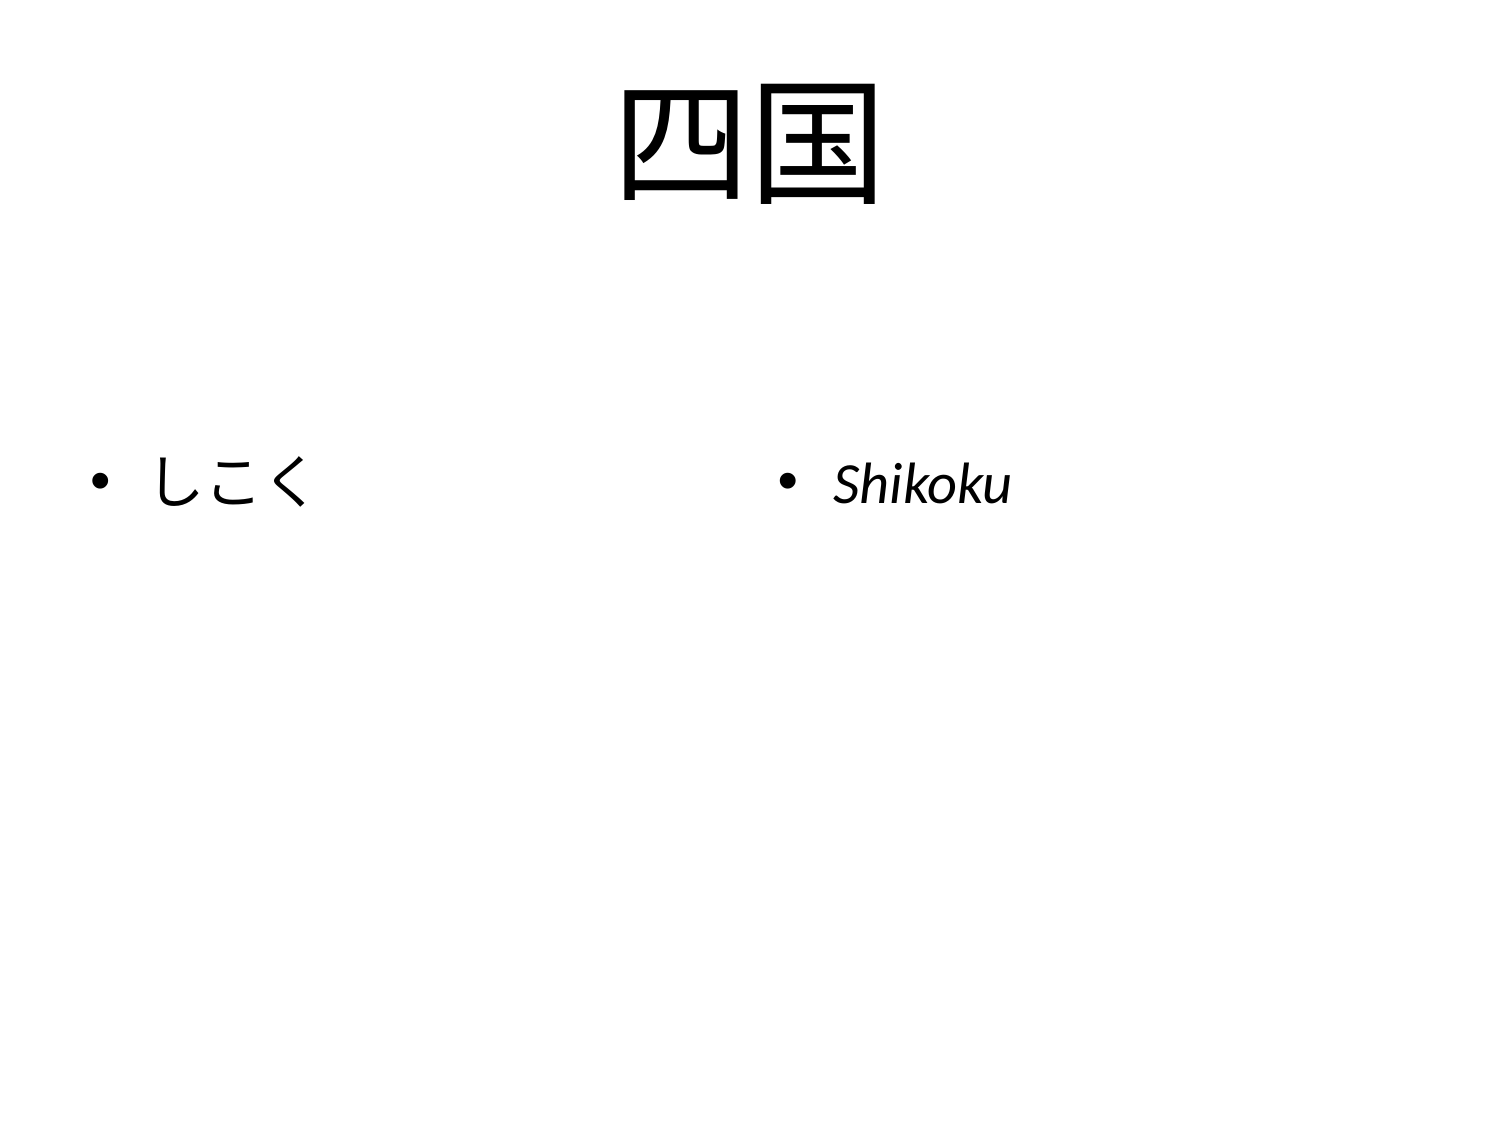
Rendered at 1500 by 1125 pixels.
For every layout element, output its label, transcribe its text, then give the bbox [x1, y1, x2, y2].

list しこく [74, 437, 738, 1006]
list Shikoku [762, 437, 1426, 1006]
title 四国 [74, 44, 1426, 233]
